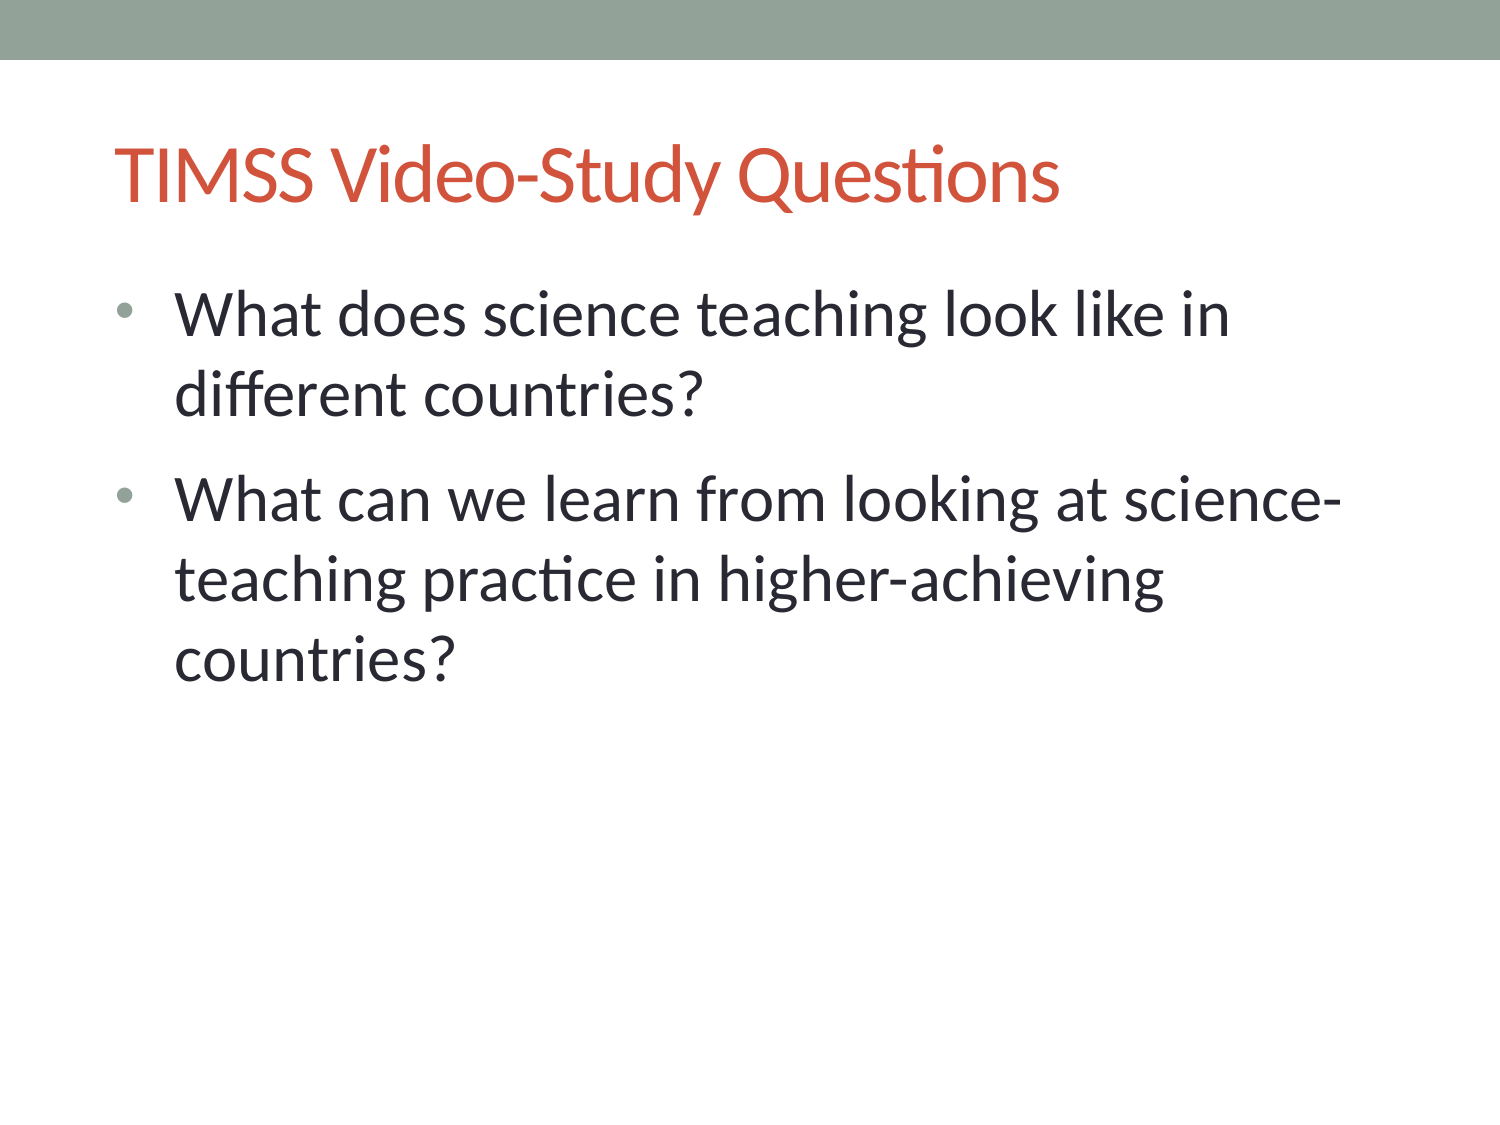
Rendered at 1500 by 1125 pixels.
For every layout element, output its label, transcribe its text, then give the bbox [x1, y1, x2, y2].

list What does science teaching look like in different countries? What can we learn from looking at science-teaching practice in higher-achieving countries? [99, 262, 1450, 956]
title TIMSS Video-Study Questions [99, 75, 1450, 262]
